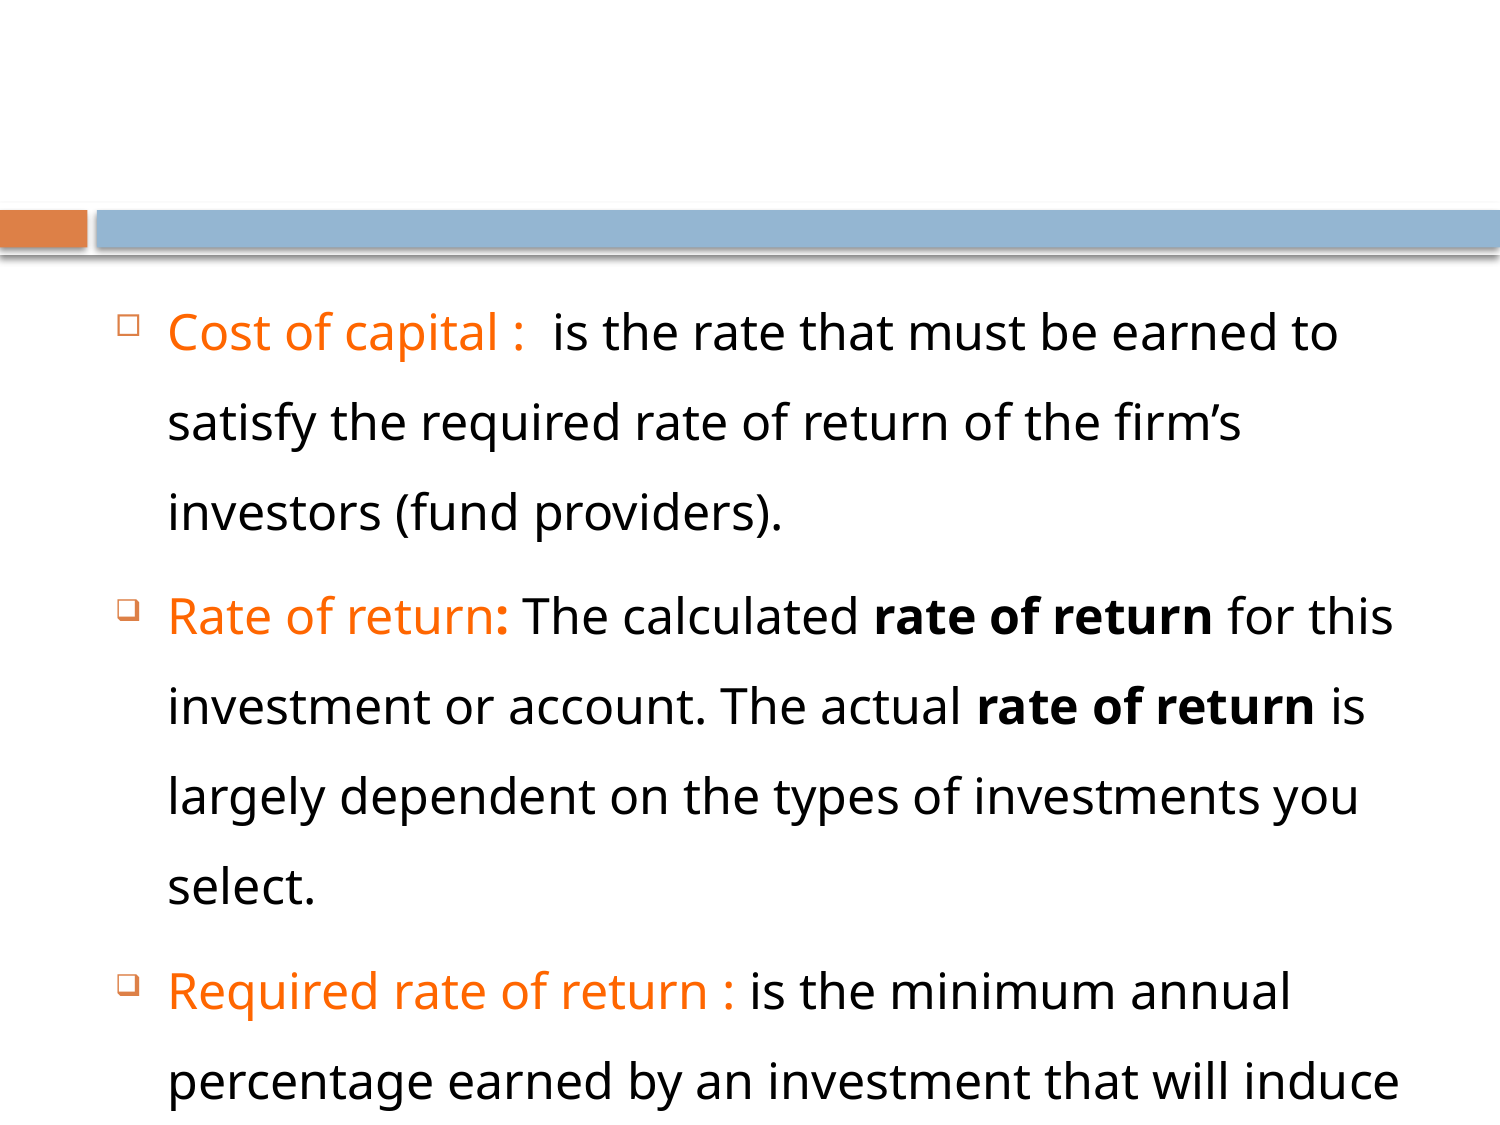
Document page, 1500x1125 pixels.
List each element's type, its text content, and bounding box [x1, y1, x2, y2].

list Cost of capital : is the rate that must be earned to satisfy the required rate of return of the firm’s investors (fund providers). Rate of return: The calculated rate of return for this investment or account. The actual rate of return is largely dependent on the types of investments you select. Required rate of return : is the minimum annual percentage earned by an investment that will induce individuals or companies to put money into a particular security or a project. [100, 262, 1438, 1000]
